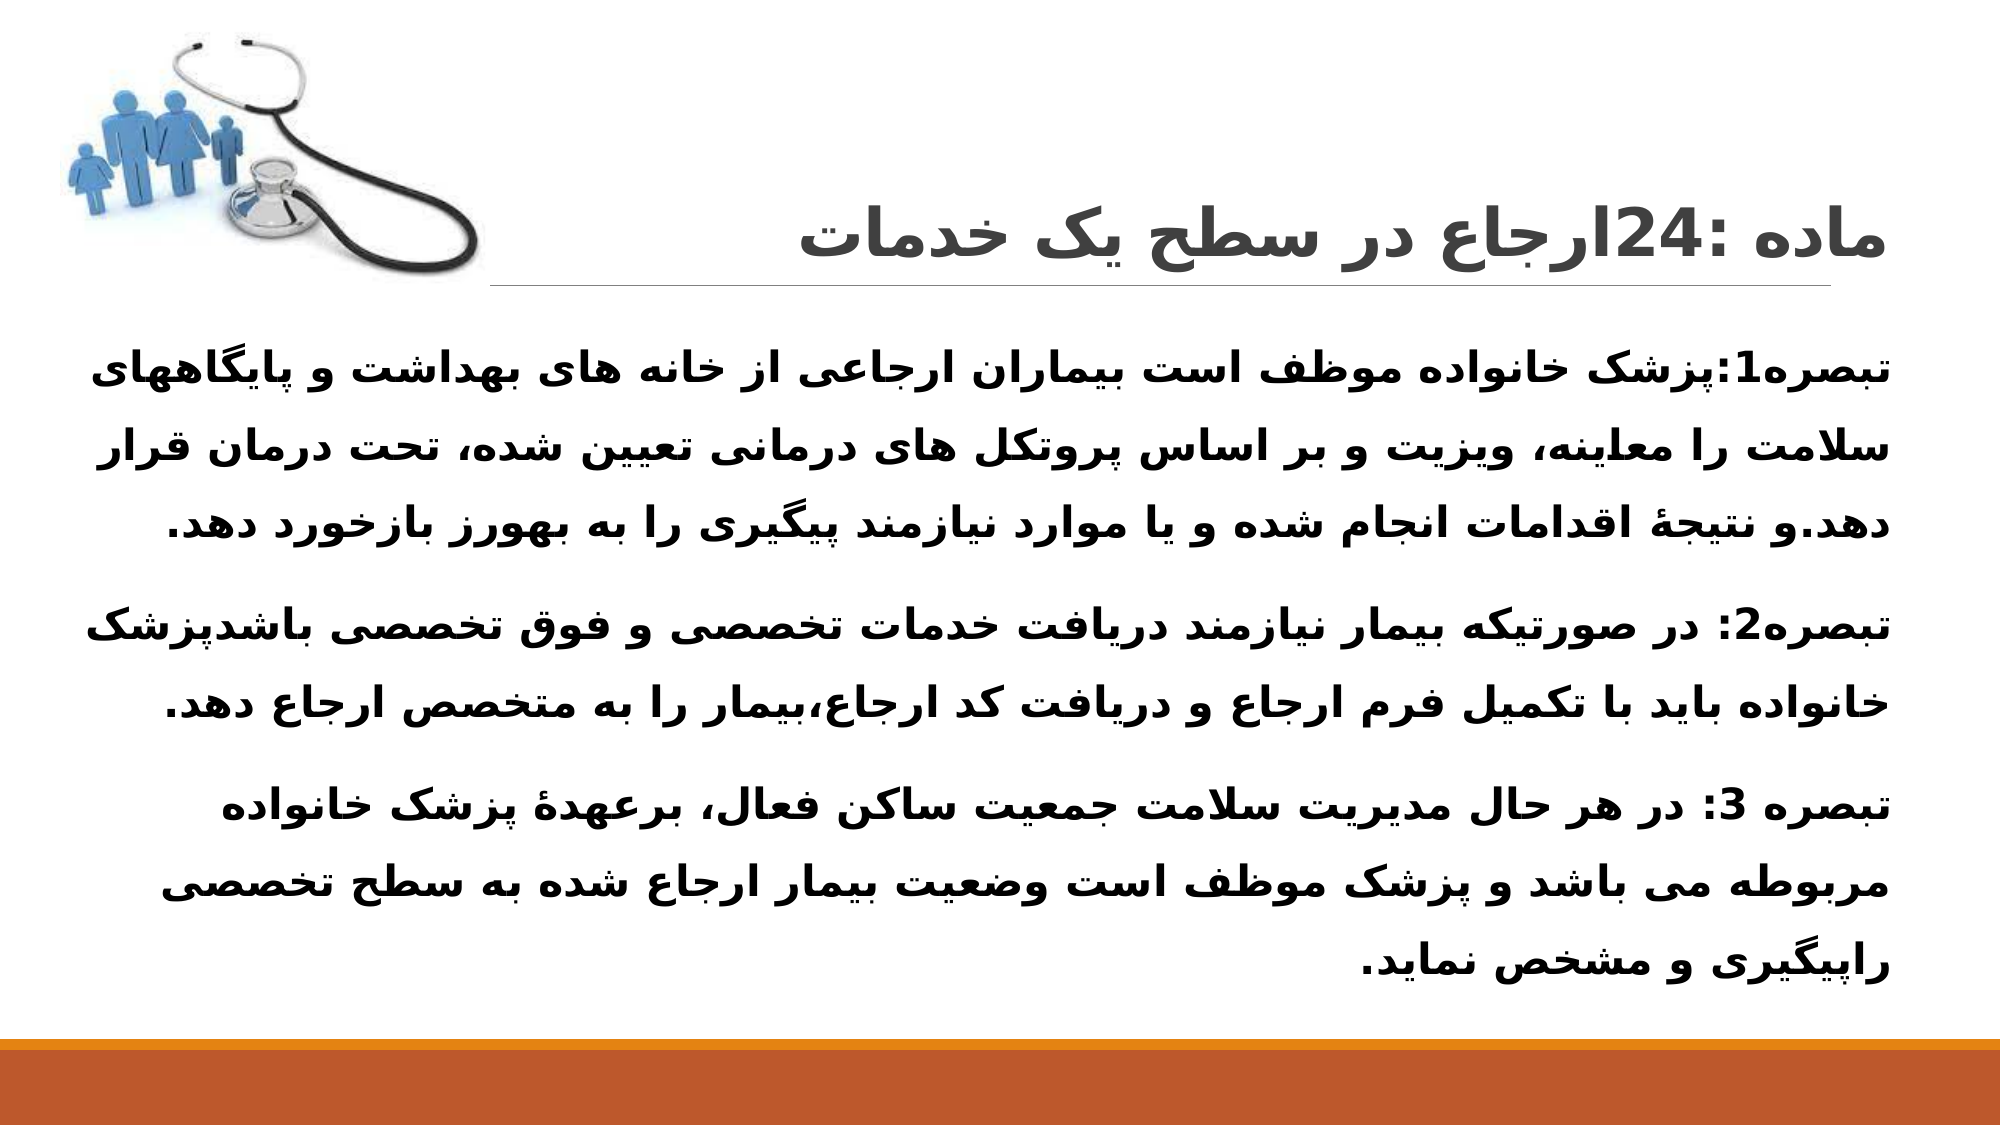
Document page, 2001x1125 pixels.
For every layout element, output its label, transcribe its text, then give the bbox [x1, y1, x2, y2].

title ماده :24ارجاع در سطح یک خدمات [500, 127, 1906, 278]
picture [59, 20, 491, 308]
list تبصره1:پزشک خانواده موظف است بیماران ارجاعی از خانه های بهداشت و پایگاههای سلامت را معاینه، ویزیت و بر اساس پروتکل های درمانی تعیین شده، تحت درمان قرار دهد.و نتیجۀ اقدامات انجام شده و یا موارد نیازمند پیگیری را به بهورز بازخورد دهد. تبصره2: در صورتیکه بیمار نیازمند دریافت خدمات تخصصی و فوق تخصصی باشدپزشک خانواده باید با تکمیل فرم ارجاع و دریافت کد ارجاع،بیمار را به متخصص ارجاع دهد. تبصره 3: در هر حال مدیریت سلامت جمعیت ساکن فعال، برعهدۀ پزشک خانواده مربوطه می باشد و پزشک موظف است وضعیت بیمار ارجاع شده به سطح تخصصی راپیگیری و مشخص نماید. [82, 306, 1906, 1102]
